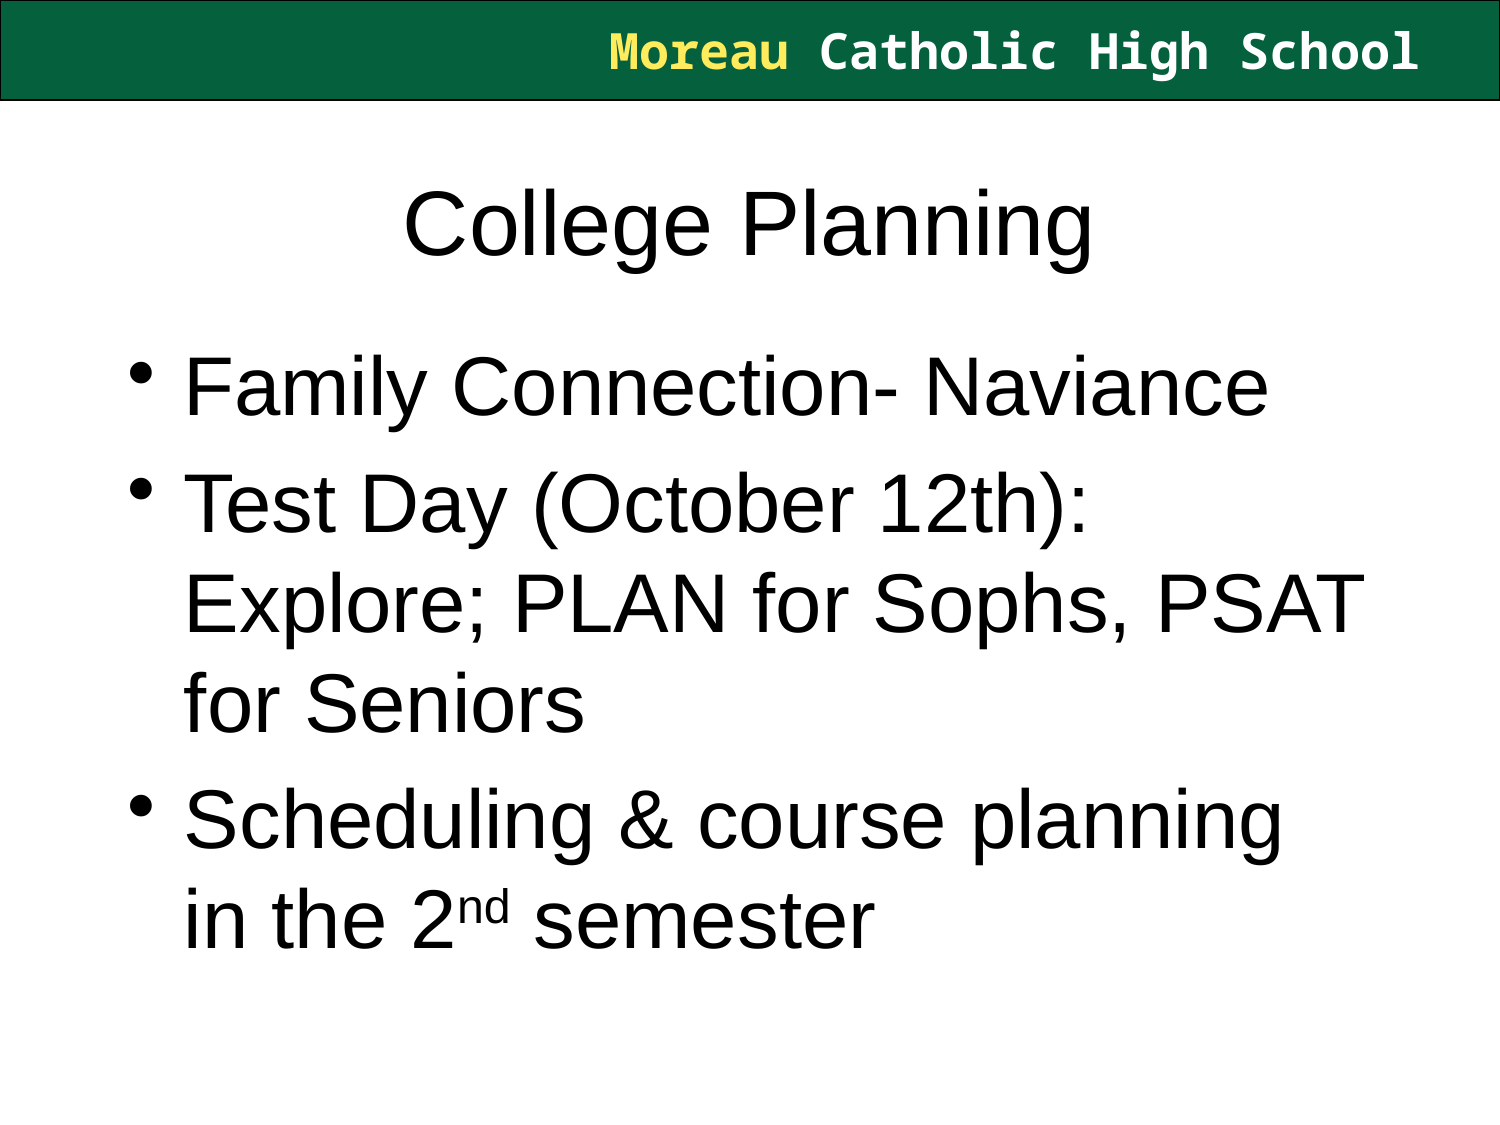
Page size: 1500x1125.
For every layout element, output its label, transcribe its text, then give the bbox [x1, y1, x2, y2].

title College Planning [112, 124, 1388, 313]
list Family Connection- Naviance Test Day (October 12th): Explore; PLAN for Sophs, PSAT for Seniors Scheduling & course planning in the 2nd semester [112, 324, 1388, 1001]
